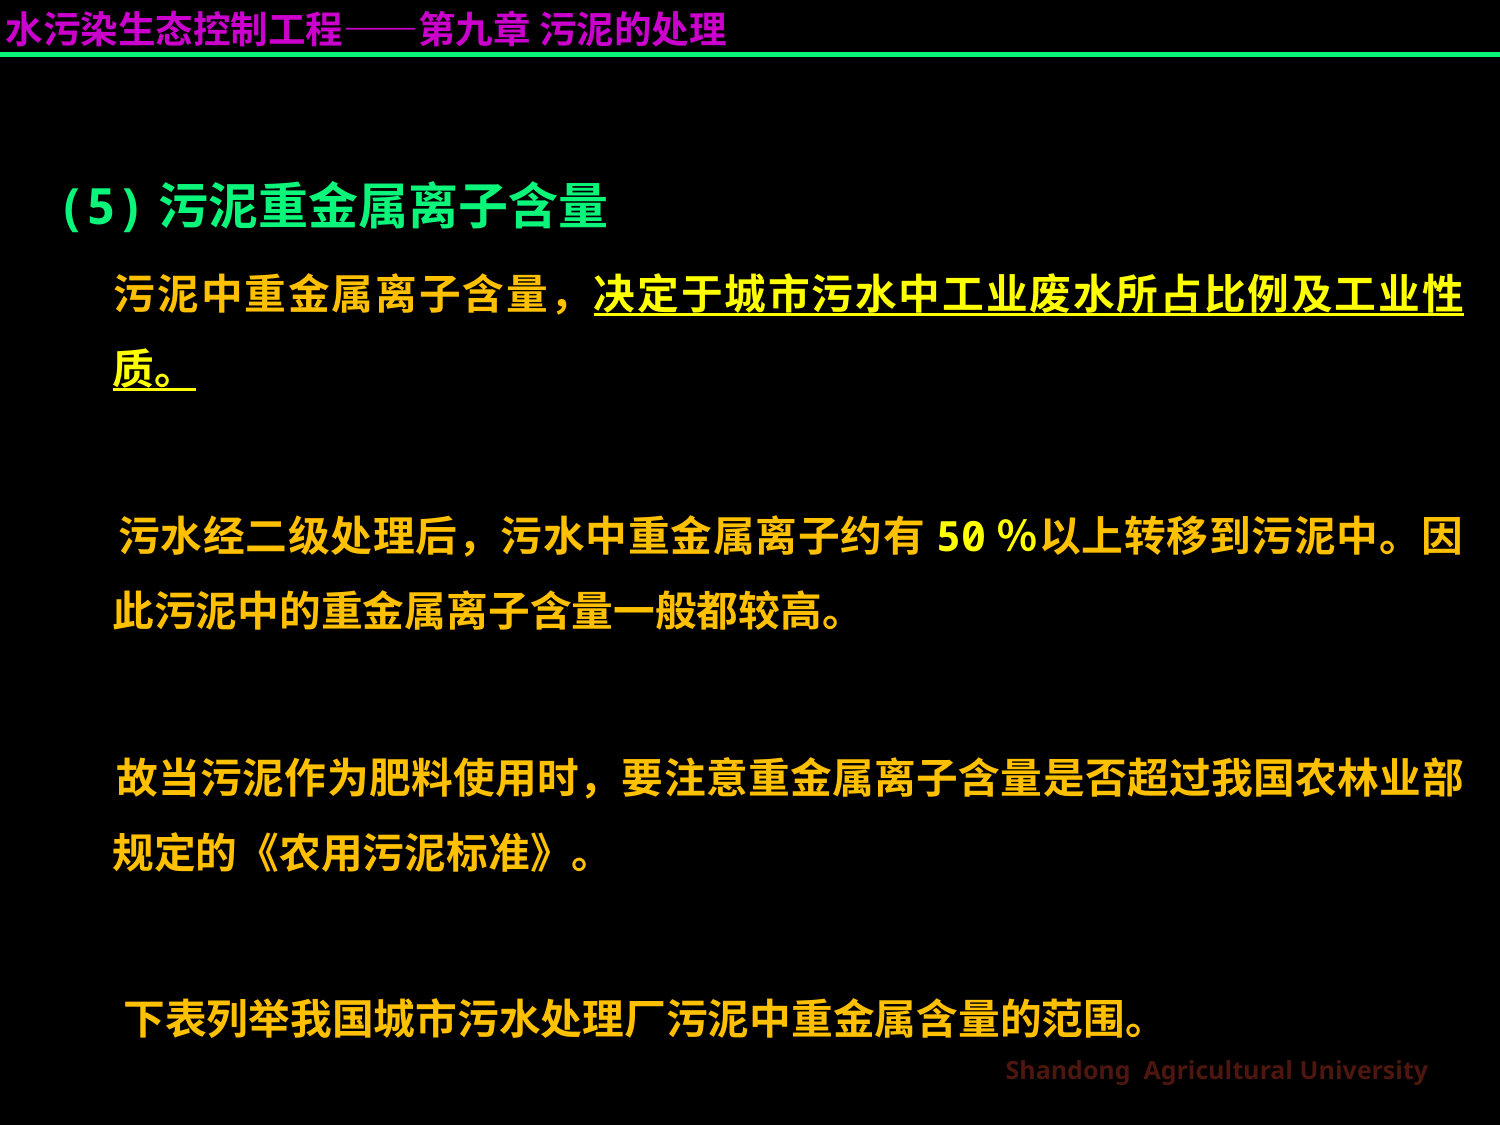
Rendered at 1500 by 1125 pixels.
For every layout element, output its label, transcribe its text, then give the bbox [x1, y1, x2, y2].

list (5)污泥重金属离子含量 污泥中重金属离子含量，决定于城市污水中工业废水所占比例及工业性质。 污水经二级处理后，污水中重金属离子约有50％以上转移到污泥中。因此污泥中的重金属离子含量一般都较高。 故当污泥作为肥料使用时，要注意重金属离子含量是否超过我国农林业部规定的《农用污泥标准》。 下表列举我国城市污水处理厂污泥中重金属含量的范围。 [41, 137, 1479, 864]
